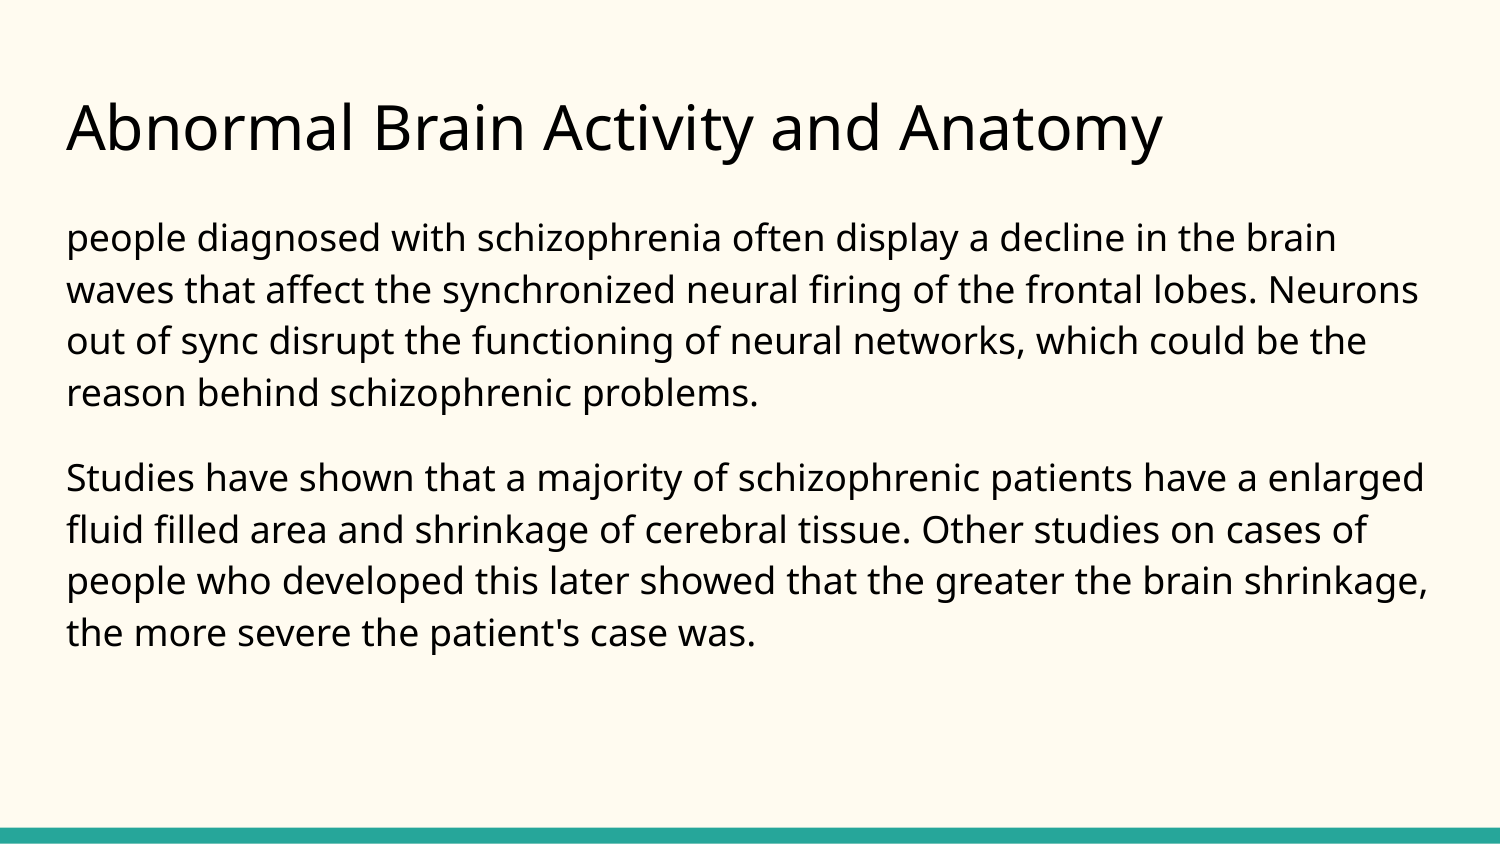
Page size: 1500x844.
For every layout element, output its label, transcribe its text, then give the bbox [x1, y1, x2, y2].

list people diagnosed with schizophrenia often display a decline in the brain waves that affect the synchronized neural firing of the frontal lobes. Neurons out of sync disrupt the functioning of neural networks, which could be the reason behind schizophrenic problems. Studies have shown that a majority of schizophrenic patients have a enlarged fluid filled area and shrinkage of cerebral tissue. Other studies on cases of people who developed this later showed that the greater the brain shrinkage, the more severe the patient's case was. [51, 192, 1449, 750]
title Abnormal Brain Activity and Anatomy [51, 72, 1449, 174]
